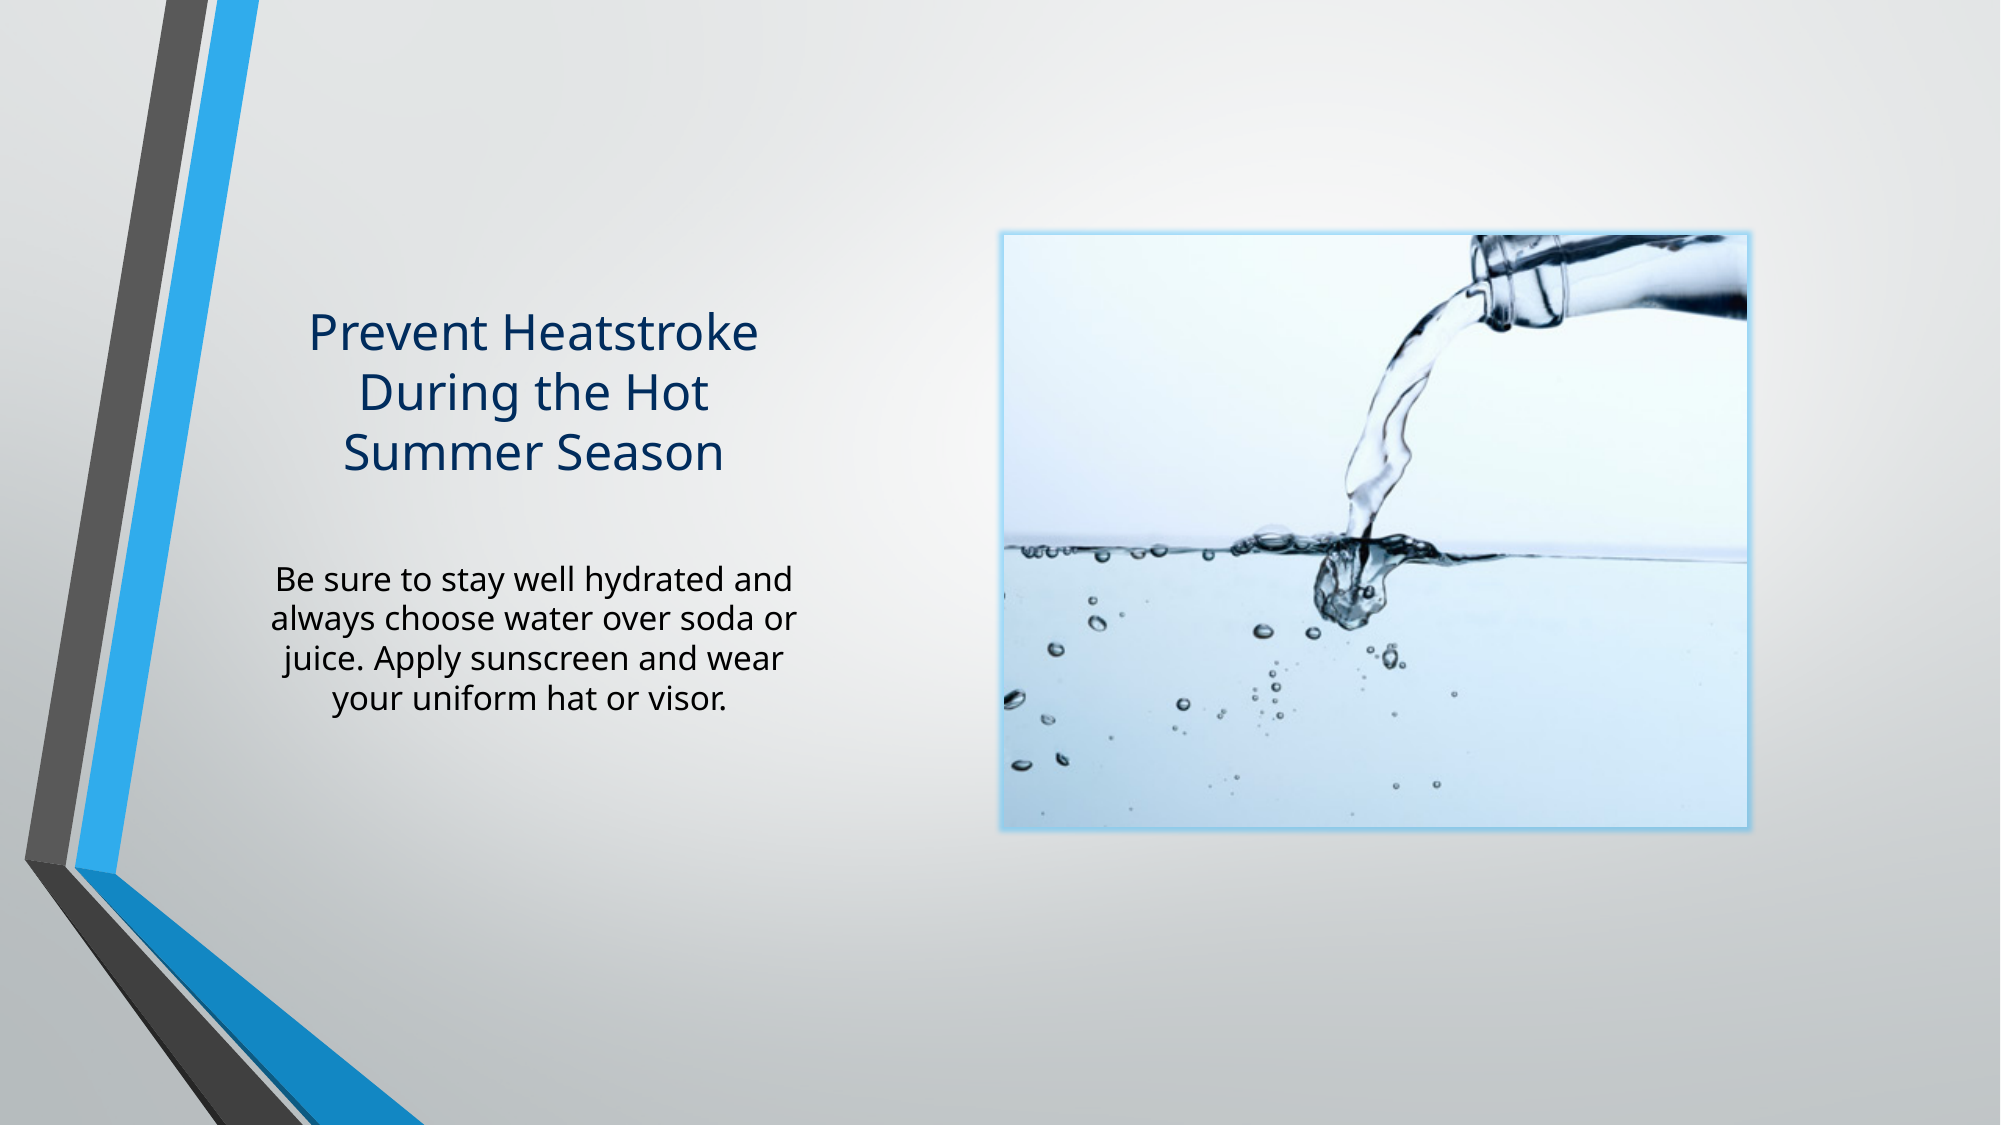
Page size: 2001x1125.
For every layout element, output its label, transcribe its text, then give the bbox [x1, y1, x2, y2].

title Prevent Heatstroke During the Hot Summer Season [243, 262, 826, 487]
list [1003, 235, 1747, 827]
list Be sure to stay well hydrated and always choose water over soda or juice. Apply sunscreen and wear your uniform hat or visor. [243, 487, 826, 788]
